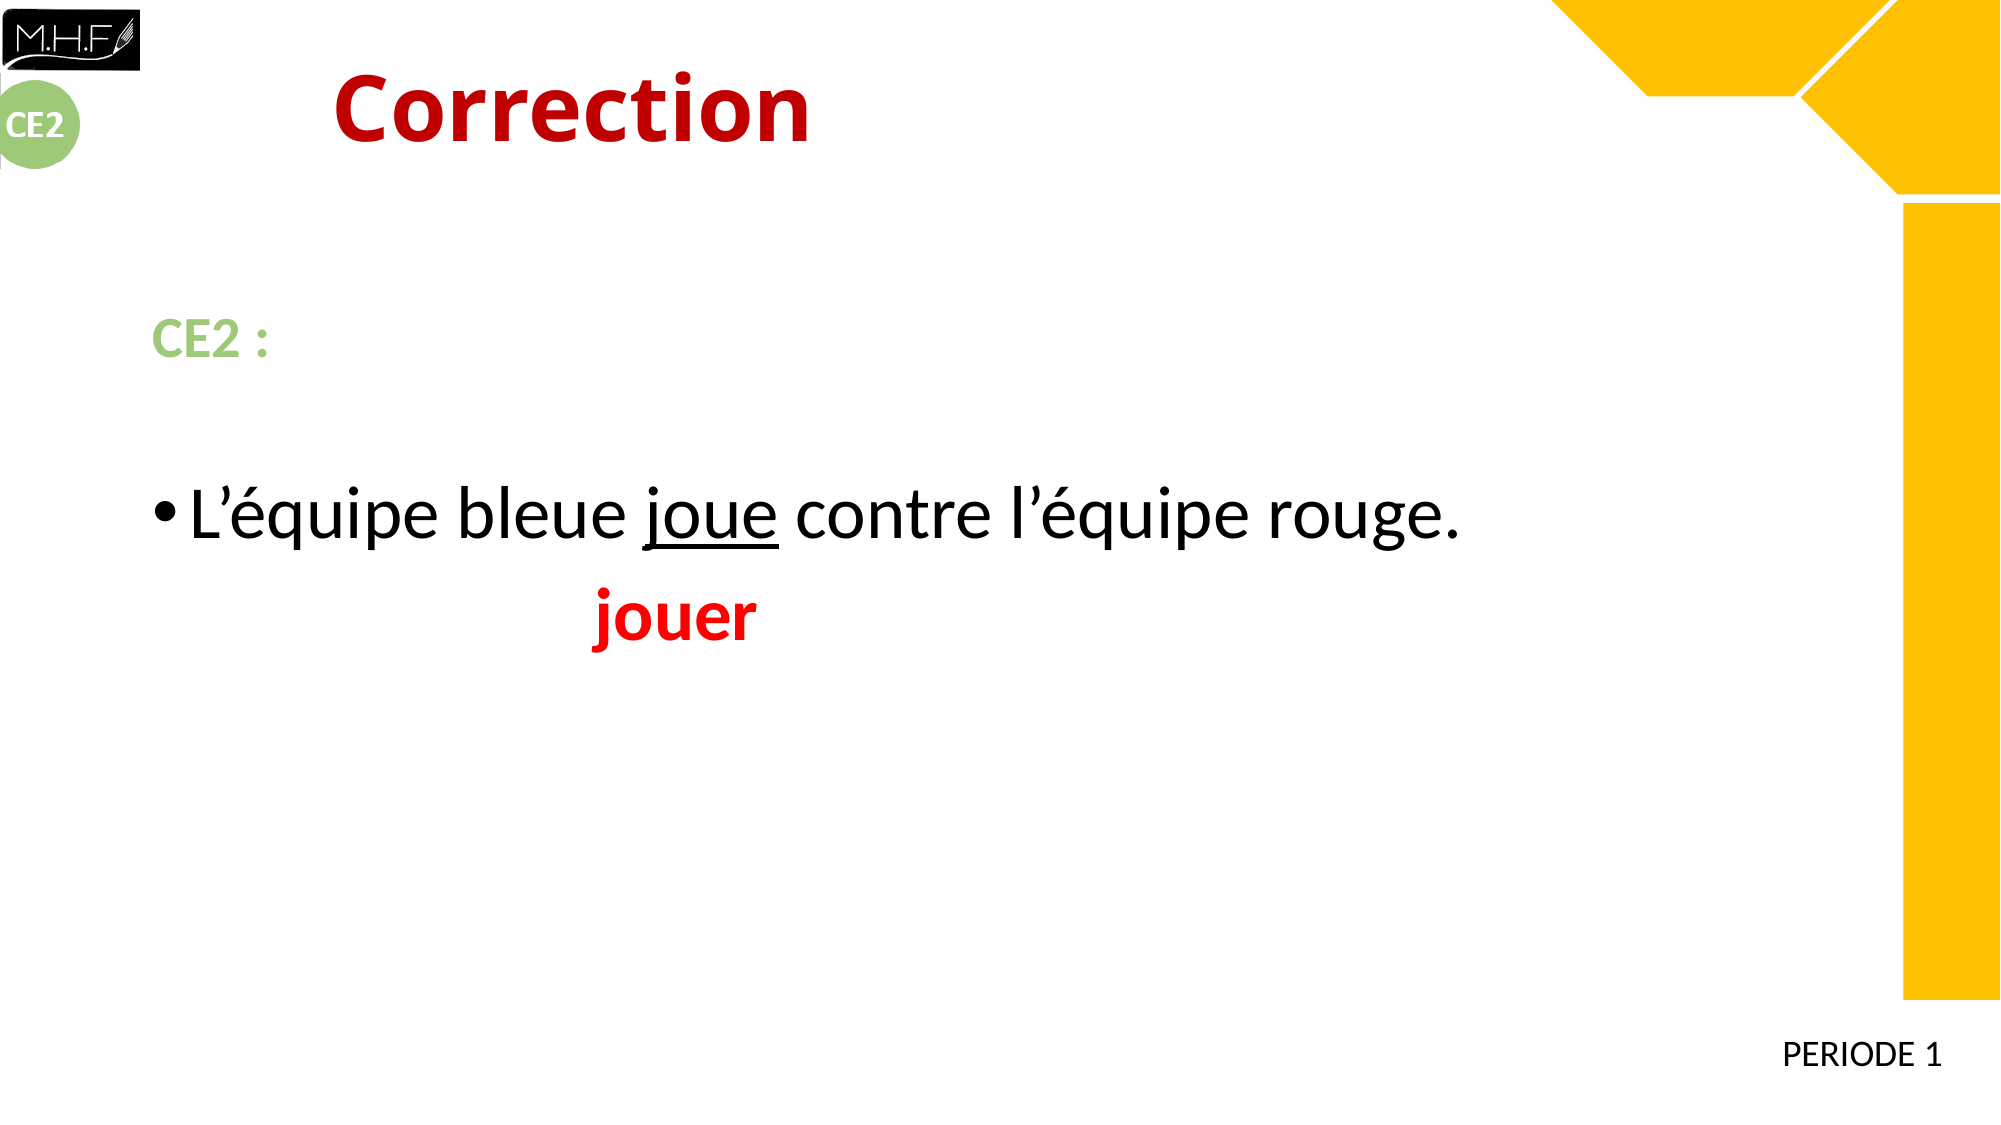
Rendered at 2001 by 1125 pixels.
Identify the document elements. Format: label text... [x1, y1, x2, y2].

list CE2 : L’équipe bleue joue contre l’équipe rouge. jouer [137, 299, 1863, 1014]
text_box [1549, 0, 1892, 98]
text_box PERIODE 1 [1362, 1021, 1967, 1125]
picture [0, 7, 140, 169]
text_box [1902, 202, 2000, 1001]
text_box [1799, 0, 2000, 196]
title Correction [316, 3, 1863, 221]
